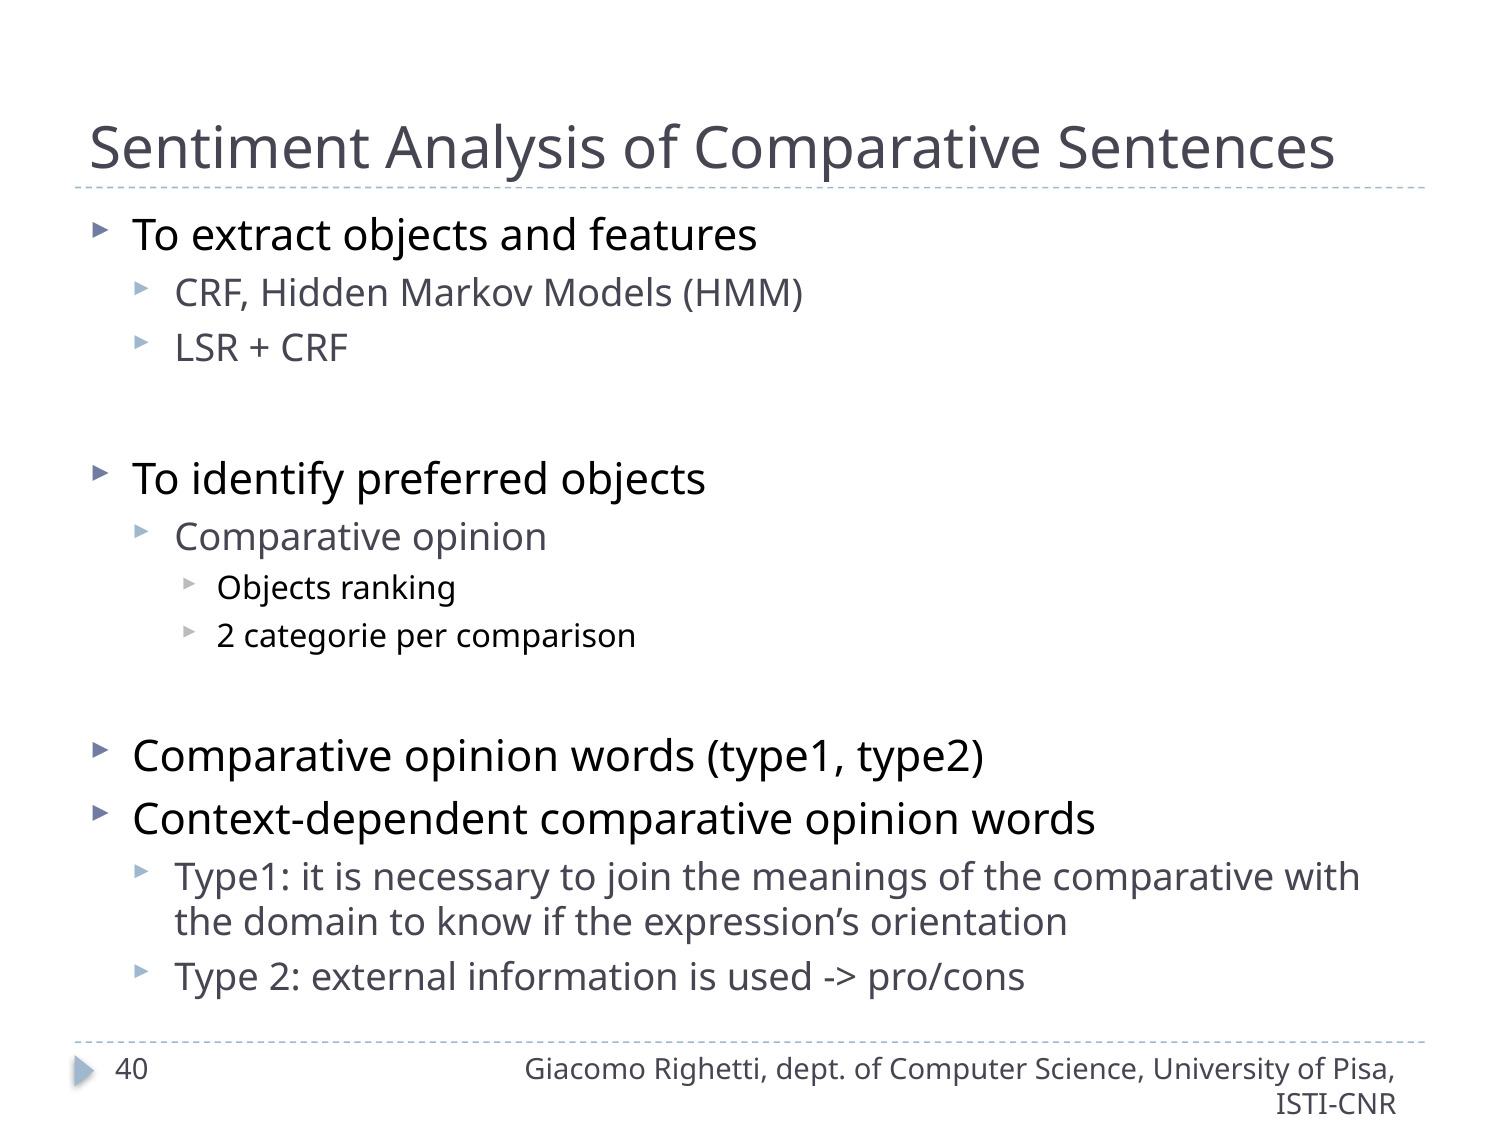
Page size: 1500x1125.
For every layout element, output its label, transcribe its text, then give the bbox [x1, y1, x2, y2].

title Sentiment Analysis of Comparative Sentences [75, 24, 1425, 188]
footer Giacomo Righetti, dept. of Computer Science, University of Pisa, ISTI-CNR [475, 1042, 1412, 1125]
slide_number 40 [100, 1042, 426, 1103]
list To extract objects and features CRF, Hidden Markov Models (HMM) LSR + CRF To identify preferred objects Comparative opinion Objects ranking 2 categorie per comparison Comparative opinion words (type1, type2) Context-dependent comparative opinion words Type1: it is necessary to join the meanings of the comparative with the domain to know if the expression’s orientation Type 2: external information is used -> pro/cons [75, 200, 1425, 1010]
